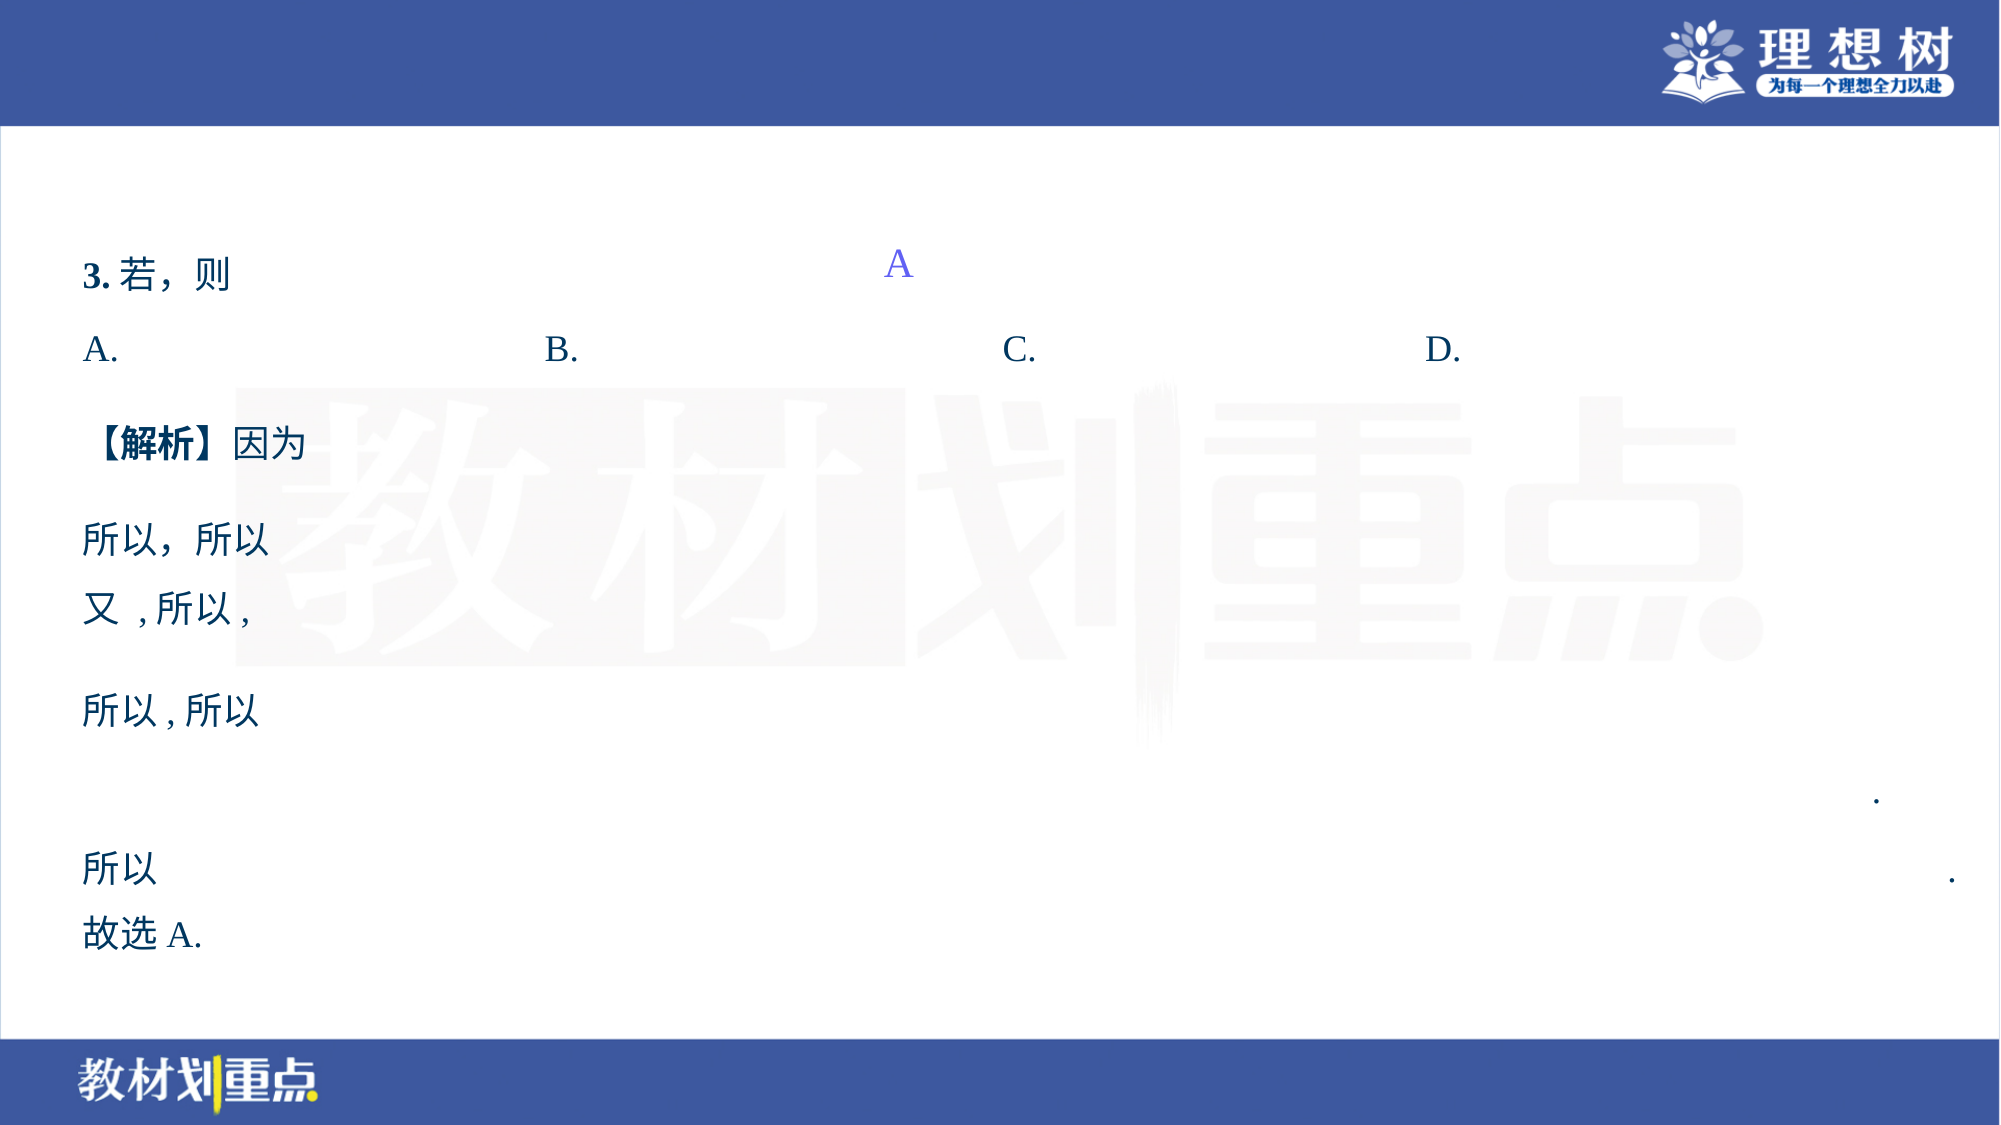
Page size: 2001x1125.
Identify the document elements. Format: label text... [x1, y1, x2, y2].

picture [0, 0, 2000, 1125]
text_box A [868, 233, 930, 284]
